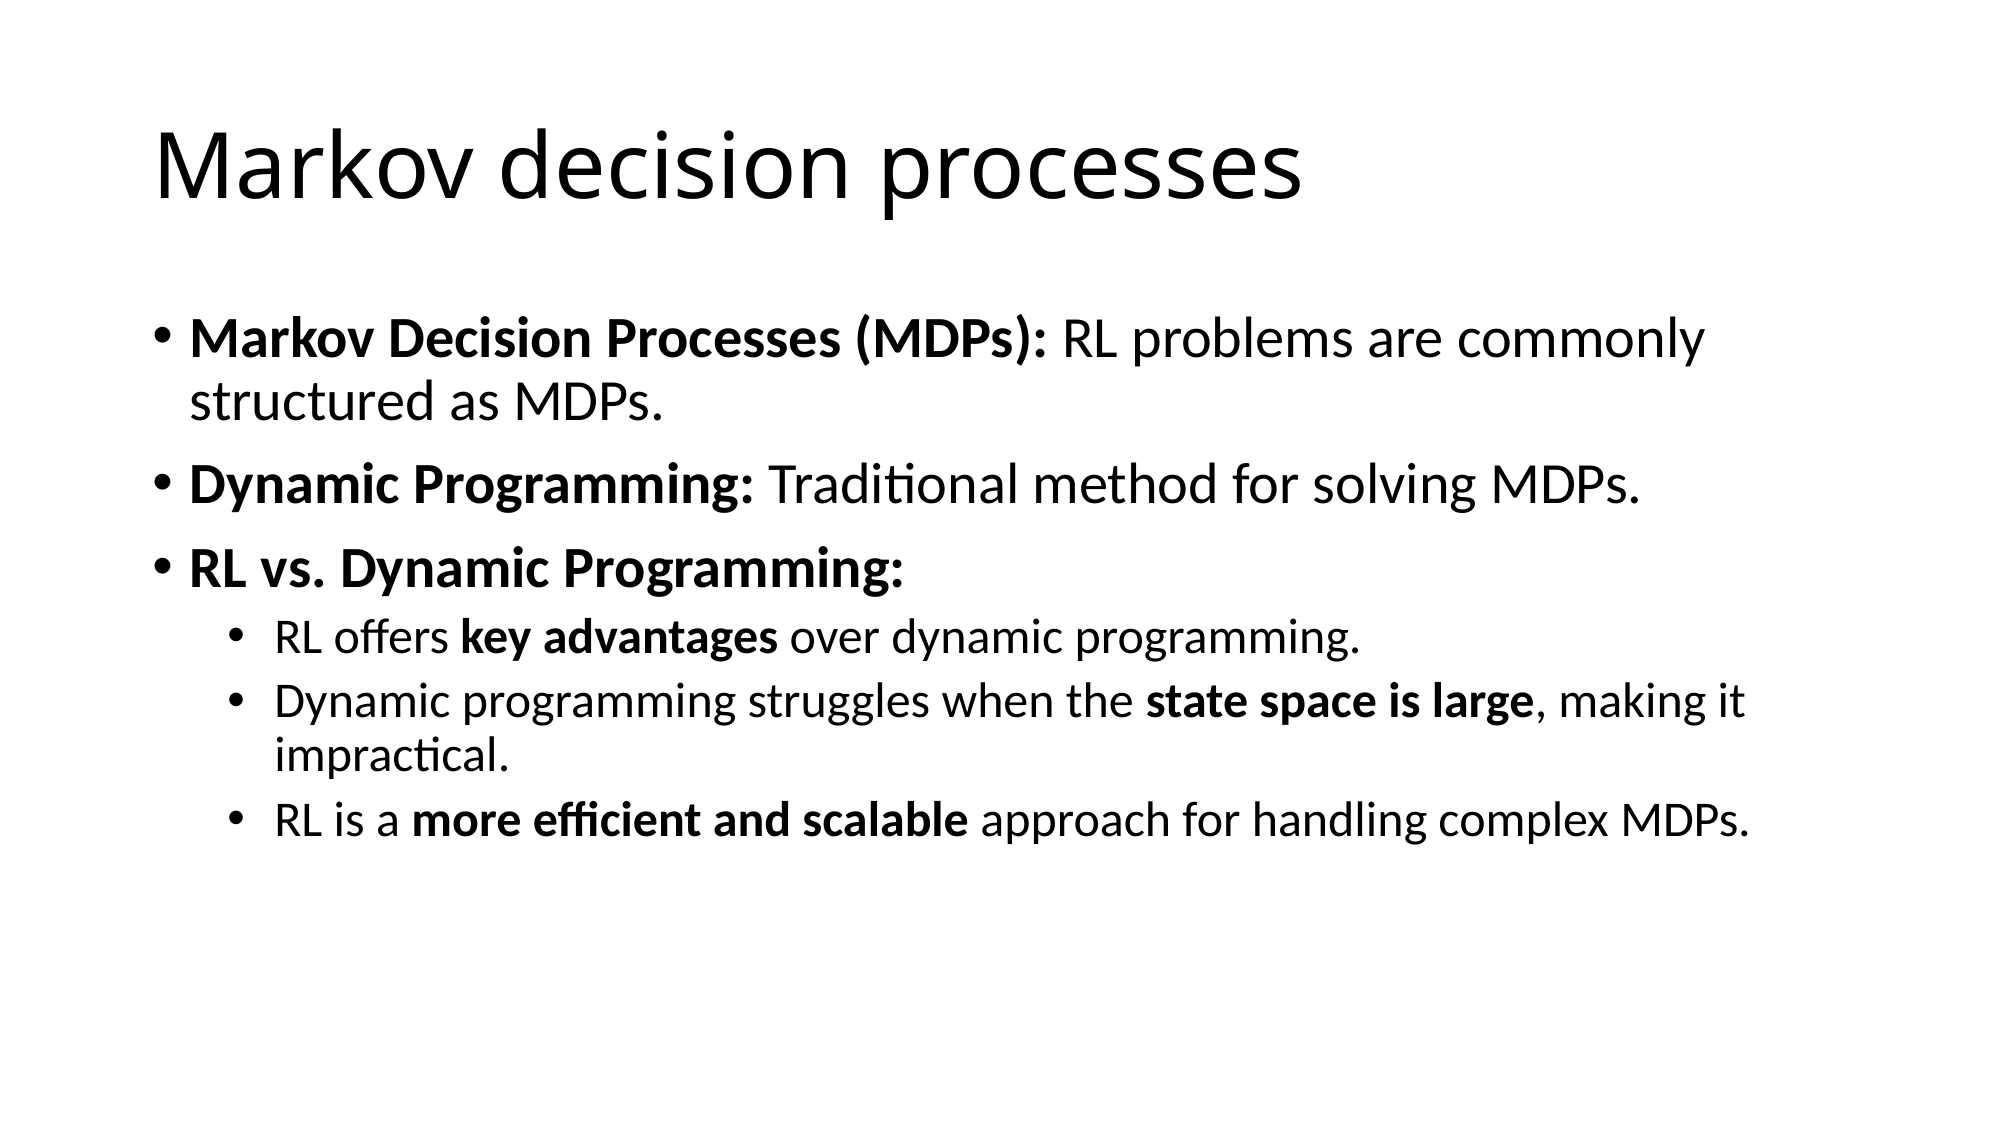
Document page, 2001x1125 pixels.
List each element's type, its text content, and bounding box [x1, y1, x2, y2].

title Markov decision processes [137, 59, 1863, 278]
list Markov Decision Processes (MDPs): RL problems are commonly structured as MDPs. Dynamic Programming: Traditional method for solving MDPs. RL vs. Dynamic Programming: RL offers key advantages over dynamic programming. Dynamic programming struggles when the state space is large, making it impractical. RL is a more efficient and scalable approach for handling complex MDPs. [137, 299, 1863, 1014]
